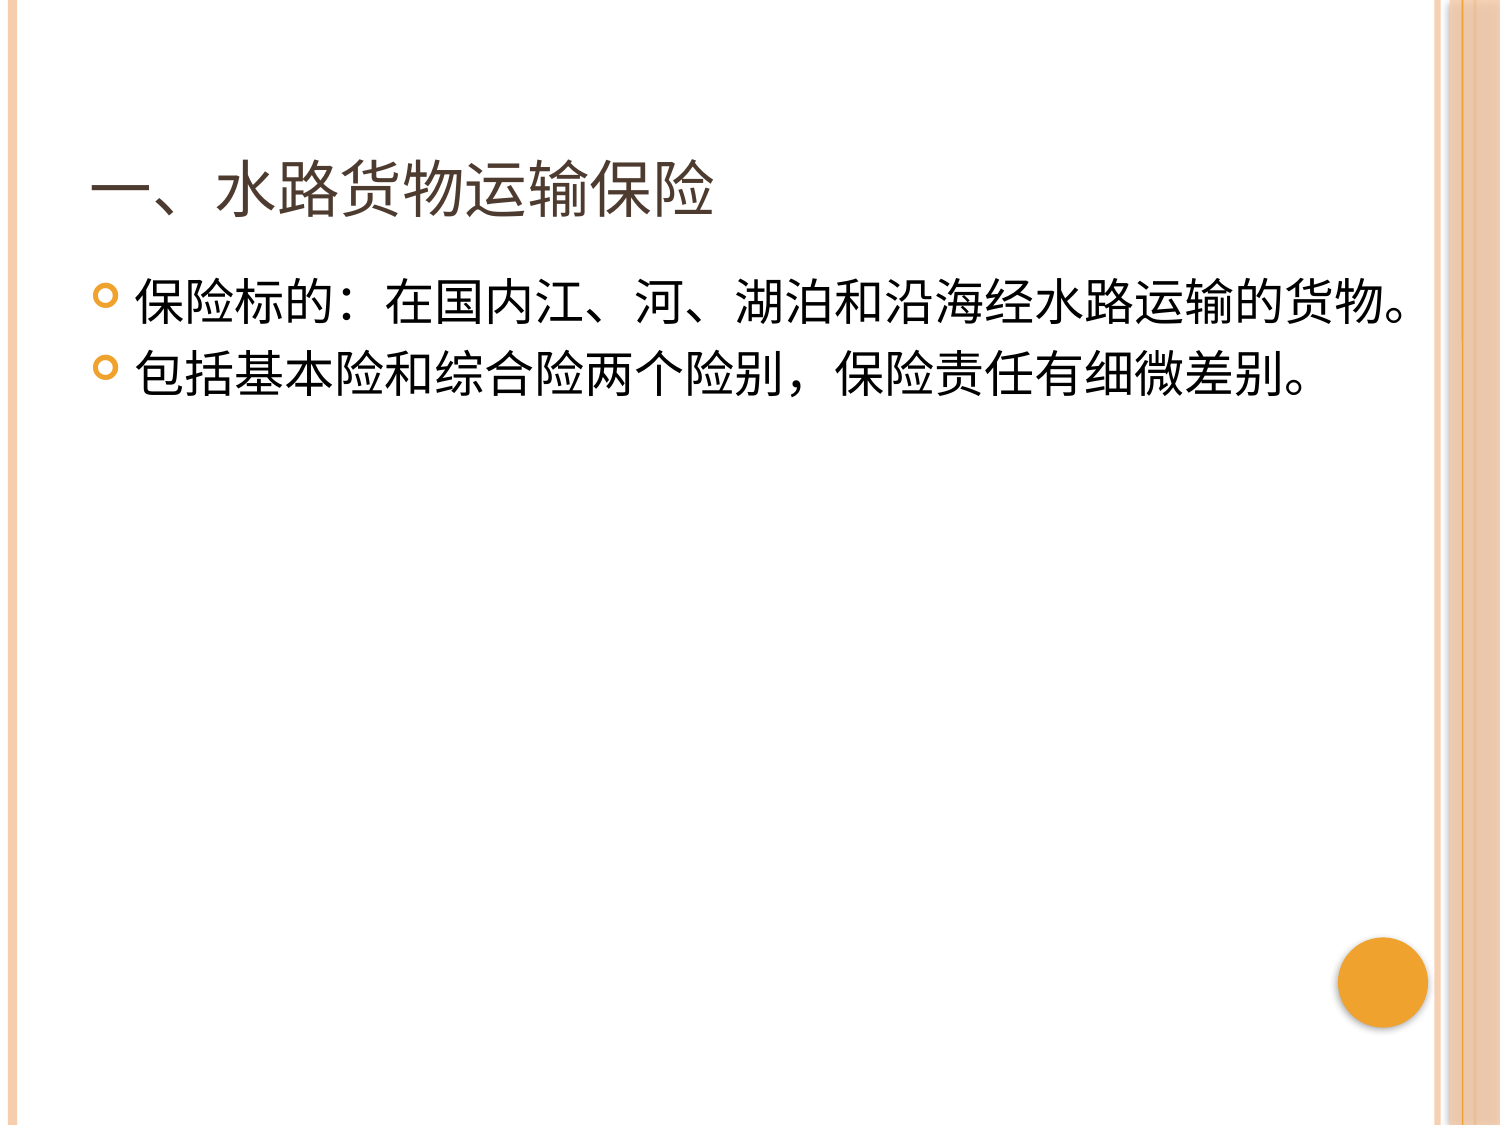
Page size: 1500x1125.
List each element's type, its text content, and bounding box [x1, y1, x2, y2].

list 保险标的：在国内江、河、湖泊和沿海经水路运输的货物。 包括基本险和综合险两个险别，保险责任有细微差别。 [74, 262, 1471, 1063]
title 一、水路货物运输保险 [75, 45, 1300, 233]
